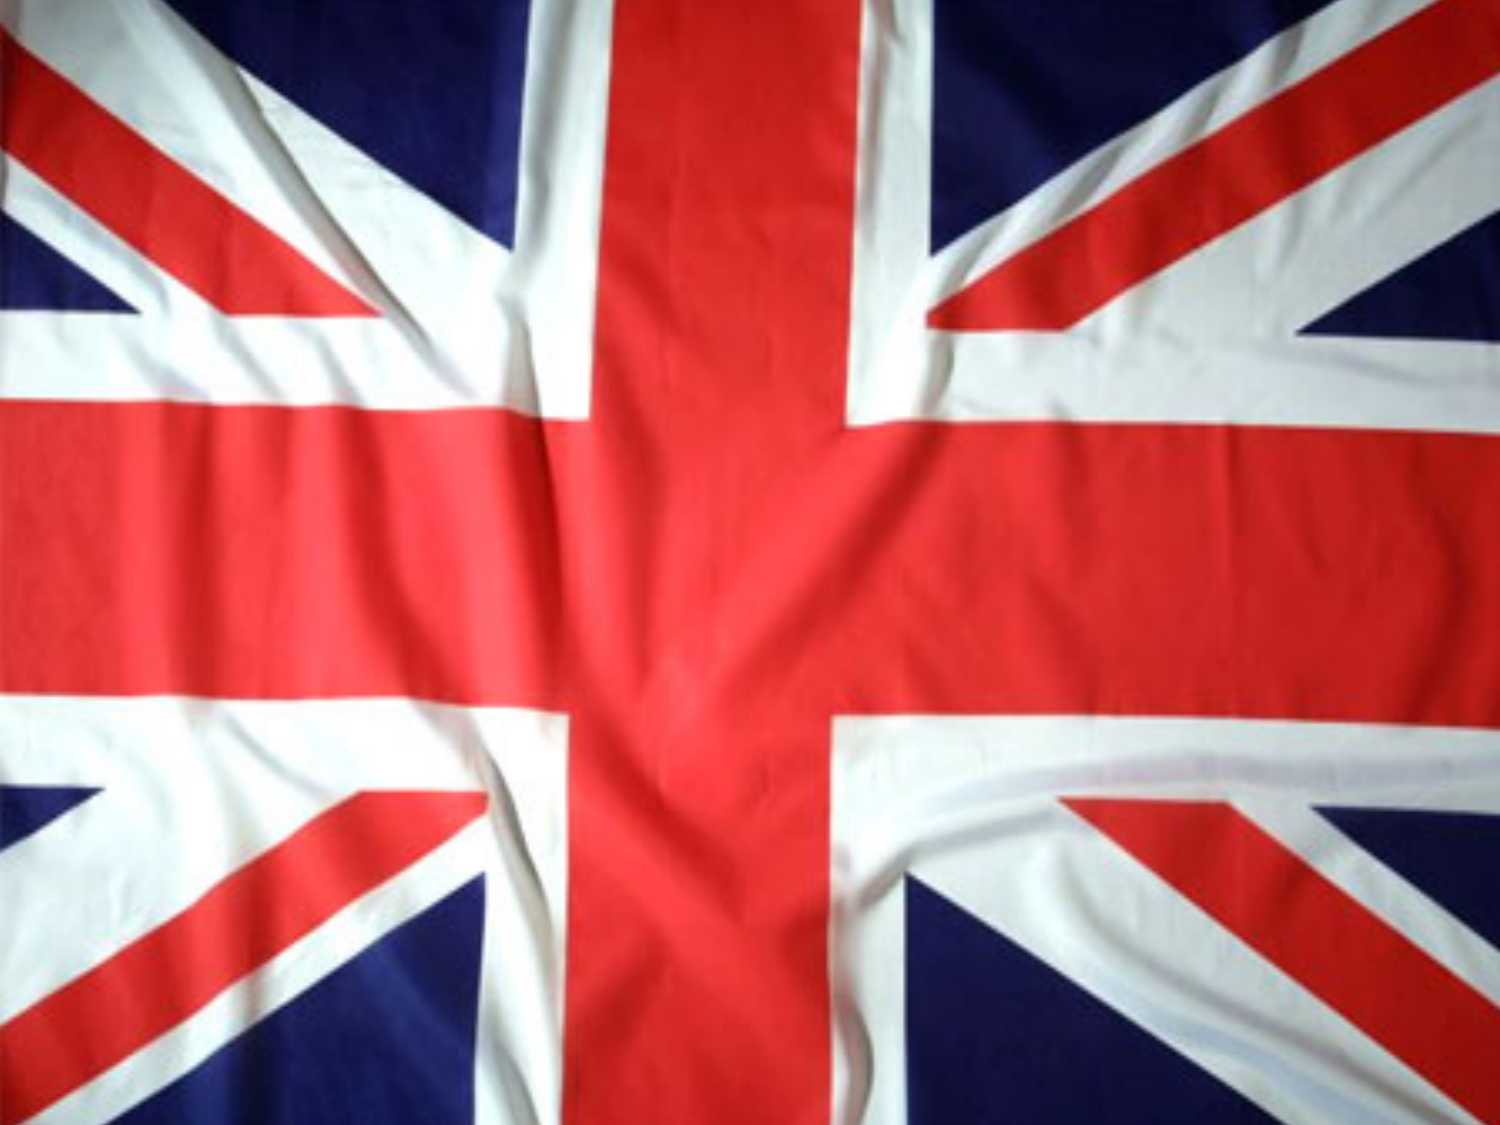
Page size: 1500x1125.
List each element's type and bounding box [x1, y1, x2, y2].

list [0, 0, 1500, 1125]
